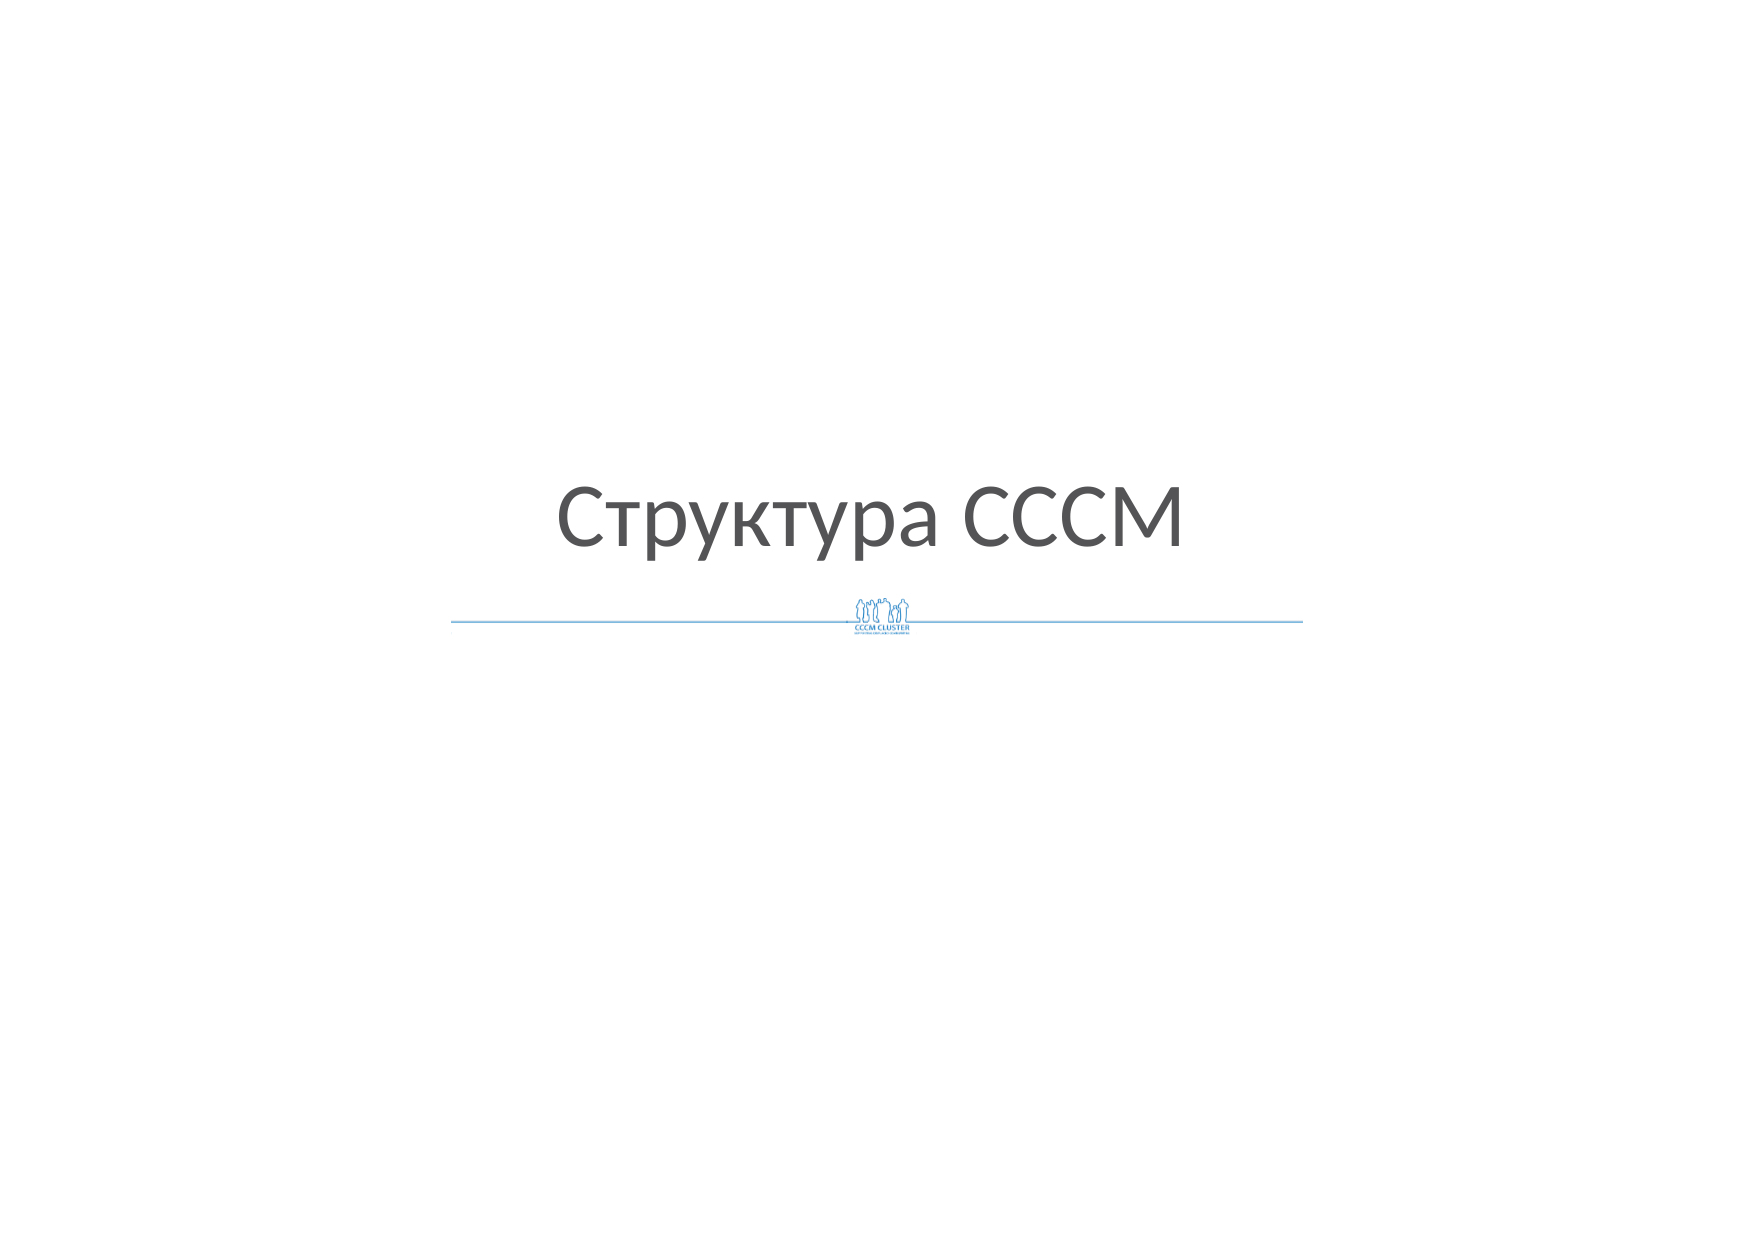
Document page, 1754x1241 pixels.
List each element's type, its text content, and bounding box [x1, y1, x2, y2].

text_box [451, 598, 1303, 635]
text_box Структура CCCM [298, 447, 1468, 578]
